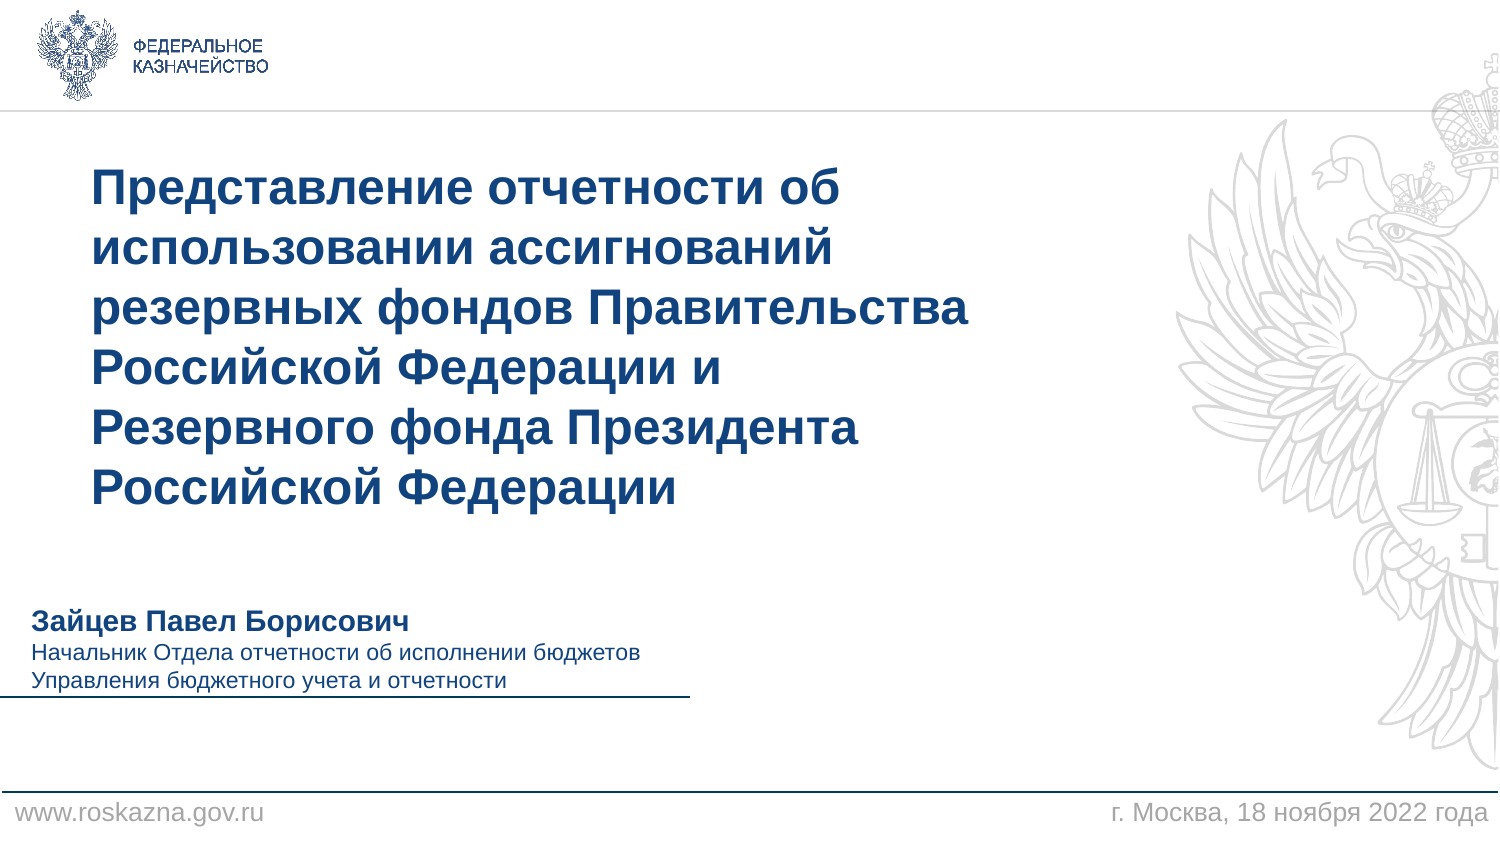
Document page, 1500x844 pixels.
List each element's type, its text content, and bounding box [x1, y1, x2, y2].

text_box г. Москва, 18 ноября 2022 года [908, 787, 1500, 835]
text_box Представление отчетности об использовании ассигнований резервных фондов Правительства Российской Федерации и Резервного фонда Президента Российской Федерации [76, 146, 988, 522]
text_box [1175, 53, 1499, 770]
text_box Зайцев Павел Борисович Начальник Отдела отчетности об исполнении бюджетов Управления бюджетного учета и отчетности [16, 594, 873, 701]
picture [37, 10, 268, 101]
text_box www.roskazna.gov.ru [0, 787, 597, 835]
